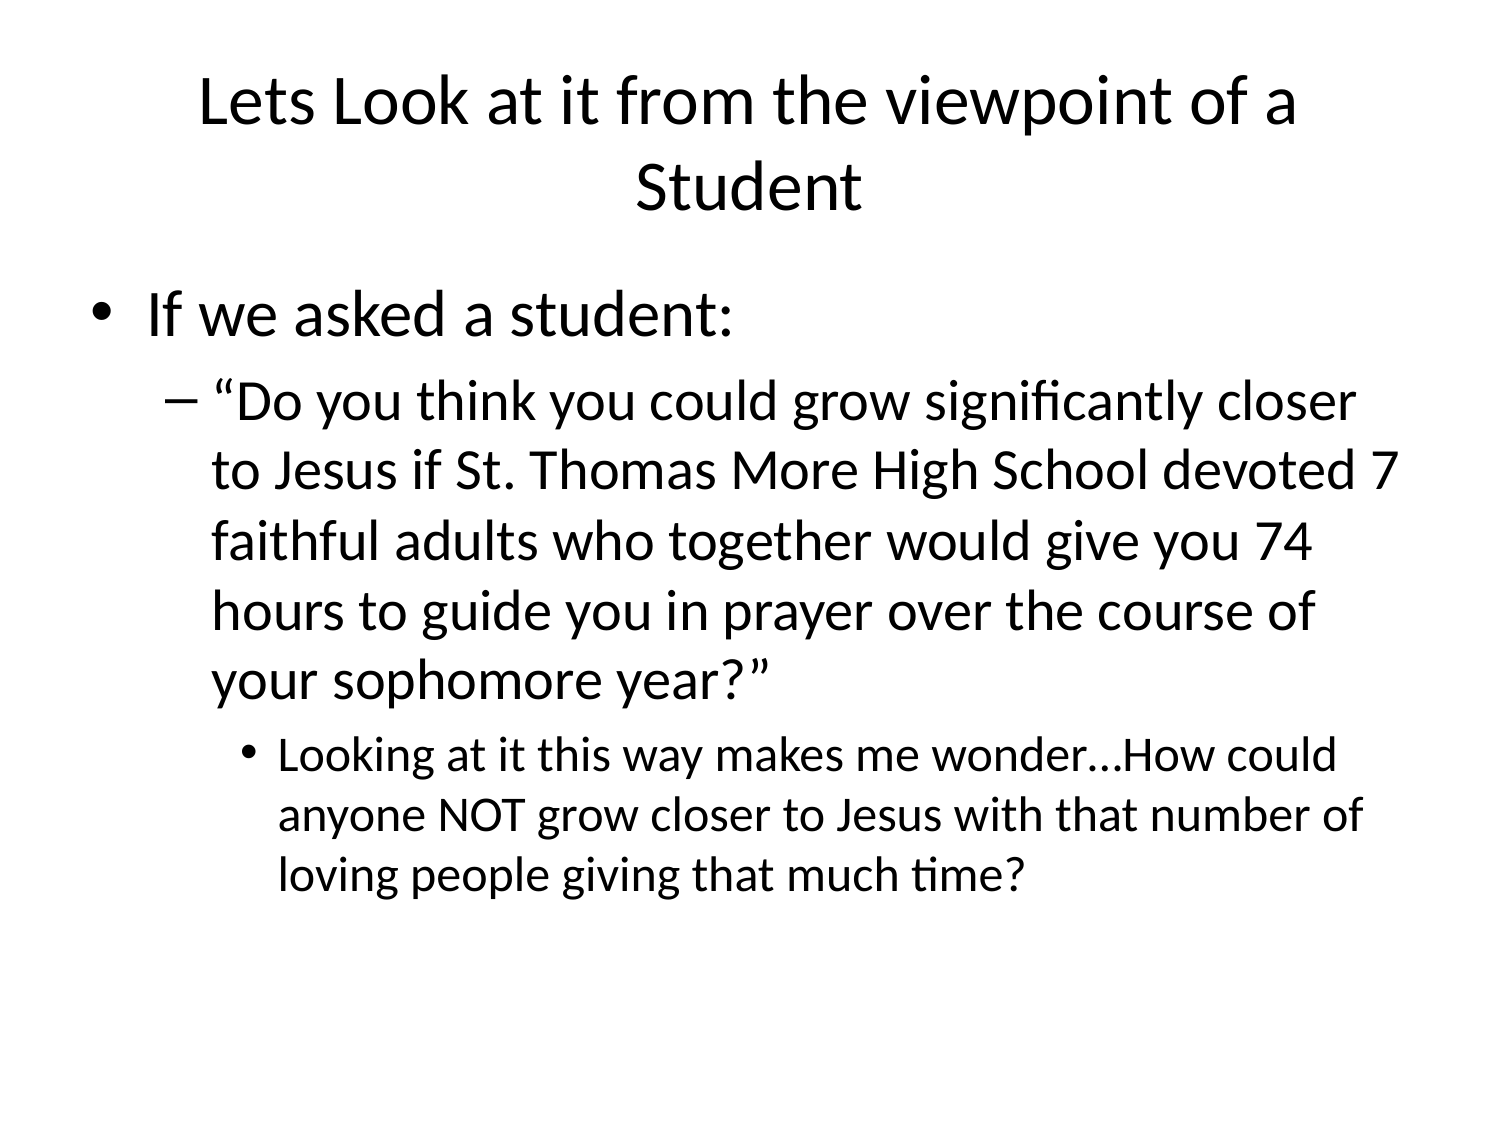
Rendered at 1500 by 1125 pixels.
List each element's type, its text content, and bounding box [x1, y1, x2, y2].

list If we asked a student: “Do you think you could grow significantly closer to Jesus if St. Thomas More High School devoted 7 faithful adults who together would give you 74 hours to guide you in prayer over the course of your sophomore year?” Looking at it this way makes me wonder…How could anyone NOT grow closer to Jesus with that number of loving people giving that much time? [75, 262, 1425, 1005]
title Lets Look at it from the viewpoint of a Student [75, 45, 1425, 233]
